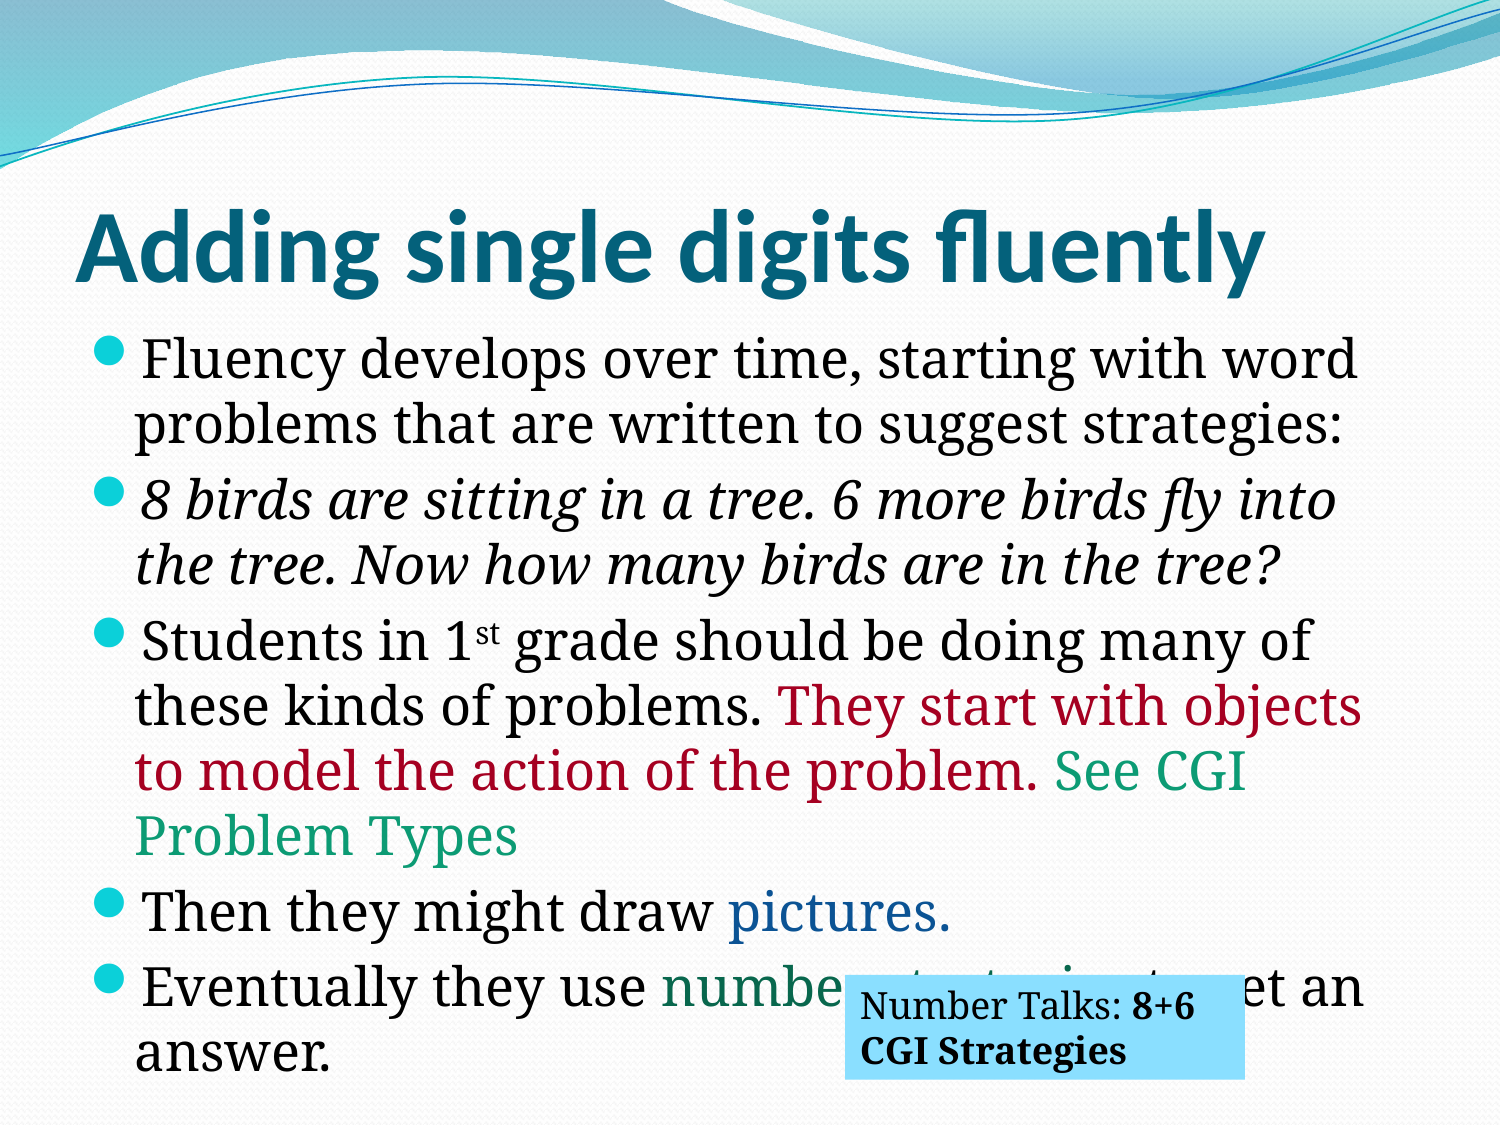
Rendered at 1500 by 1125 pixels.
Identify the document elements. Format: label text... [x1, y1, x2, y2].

title Adding single digits fluently [75, 115, 1425, 303]
list Fluency develops over time, starting with word problems that are written to suggest strategies: 8 birds are sitting in a tree. 6 more birds fly into the tree. Now how many birds are in the tree? Students in 1st grade should be doing many of these kinds of problems. They start with objects to model the action of the problem. See CGI Problem Types Then they might draw pictures. Eventually they use number strategies to get an answer. [75, 317, 1425, 1038]
text_box Number Talks: 8+6 CGI Strategies [845, 974, 1245, 1080]
